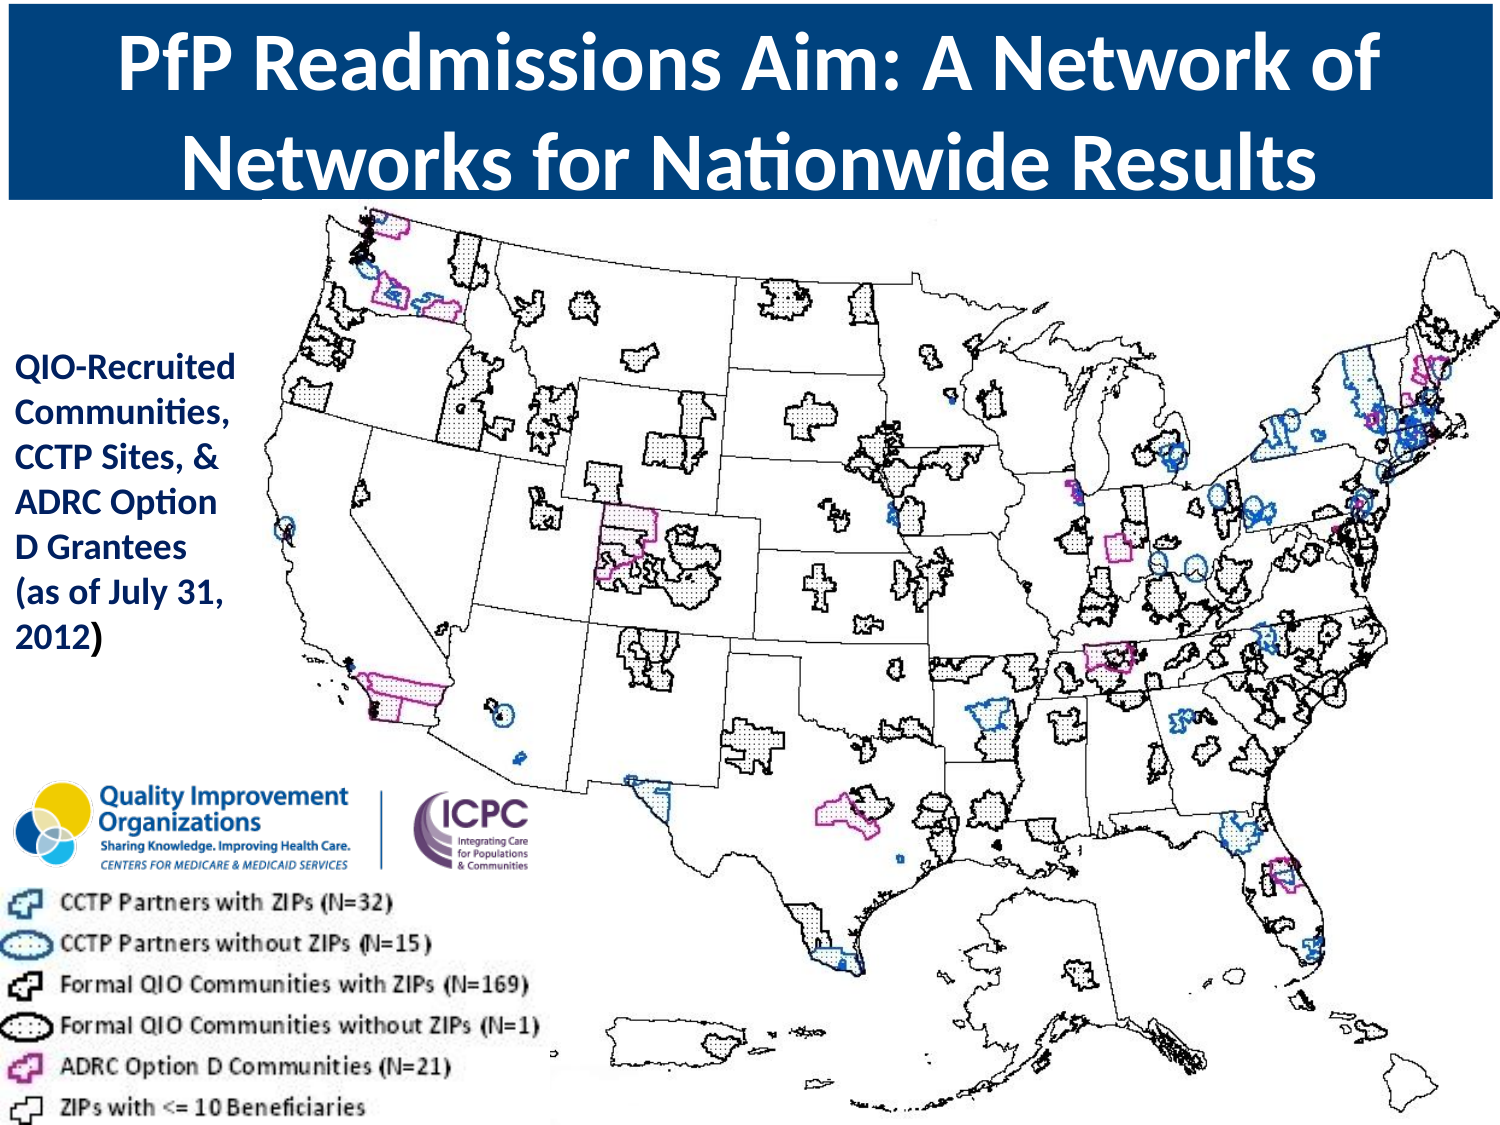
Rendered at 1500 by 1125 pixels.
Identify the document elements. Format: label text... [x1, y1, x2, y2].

text_box QIO-Recruited Communities, CCTP Sites, & ADRC Option D Grantees (as of July 31, 2012) [0, 199, 261, 761]
picture [0, 199, 1500, 1125]
text_box PfP Readmissions Aim: A Network of Networks for Nationwide Results [0, 0, 1500, 199]
